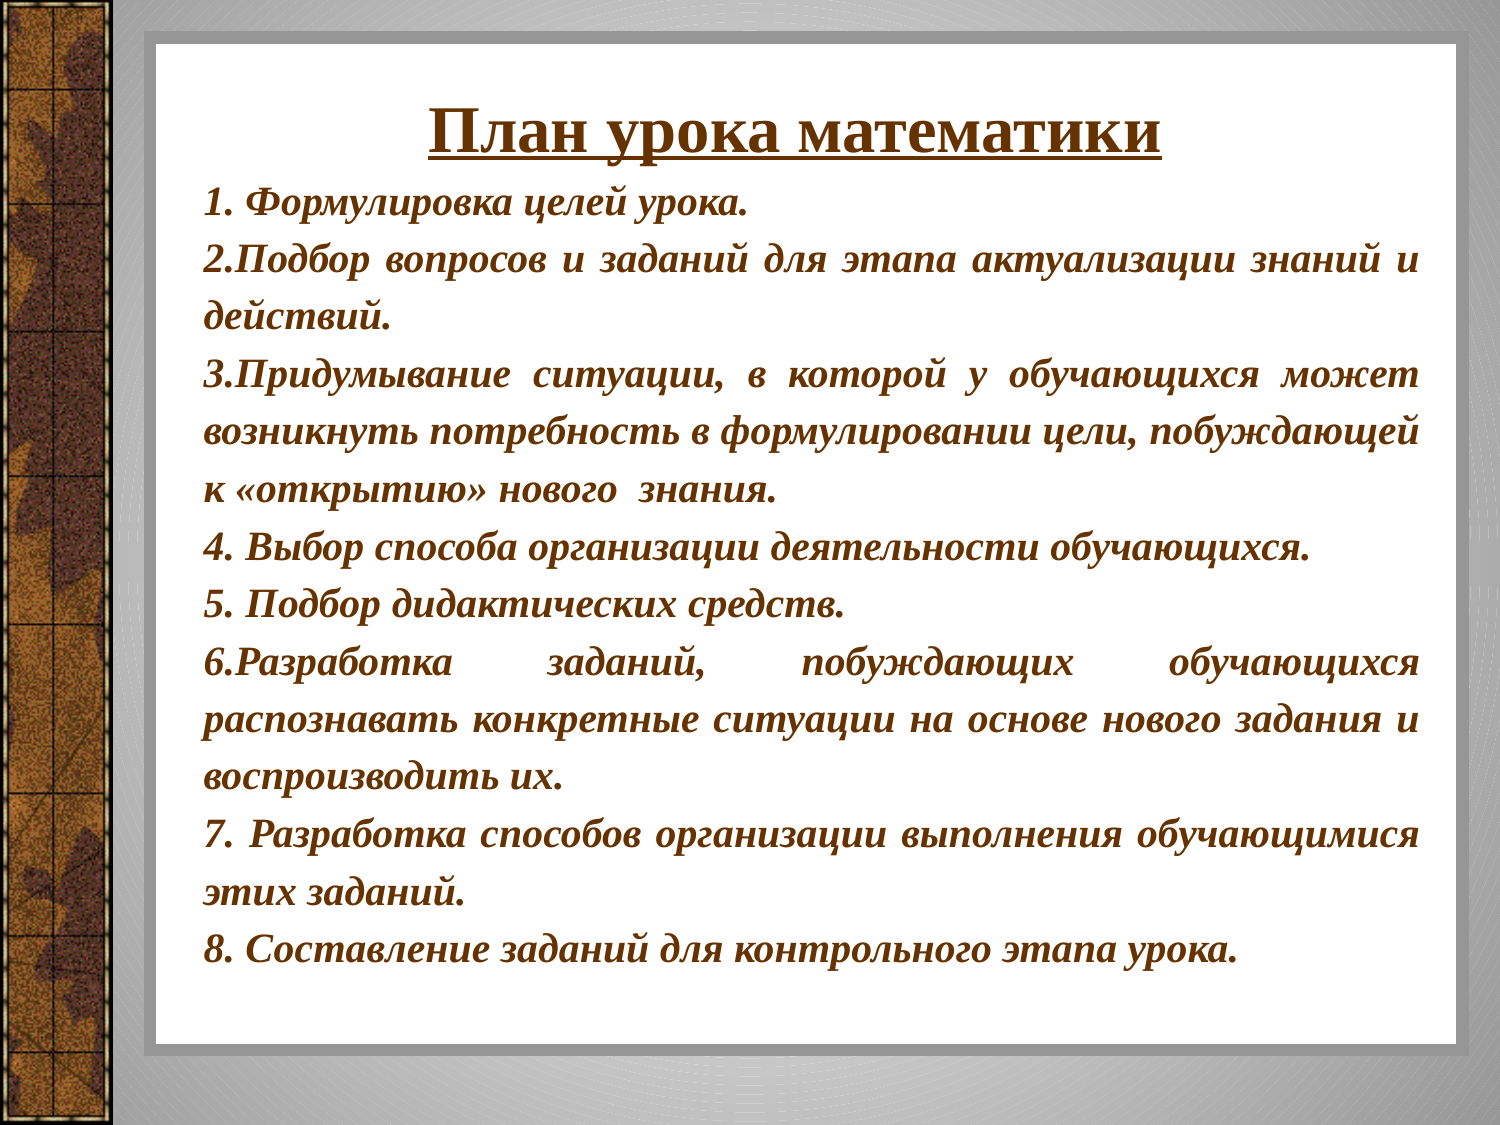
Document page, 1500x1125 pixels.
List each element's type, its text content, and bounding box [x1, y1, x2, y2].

picture [0, 0, 113, 1125]
text_box План урока математики 1. Формулировка целей урока. 2.Подбор вопросов и заданий для этапа актуализации знаний и действий. 3.Придумывание ситуации, в которой у обучающихся может возникнуть потребность в формулировании цели, побуждающей к «открытию» нового знания. 4. Выбор способа организации деятельности обучающихся. 5. Подбор дидактических средств. 6.Разработка заданий, побуждающих обучающихся распознавать конкретные ситуации на основе нового задания и воспроизводить их. 7. Разработка способов организации выполнения обучающимися этих заданий. 8. Составление заданий для контрольного этапа урока. [159, 66, 1436, 979]
